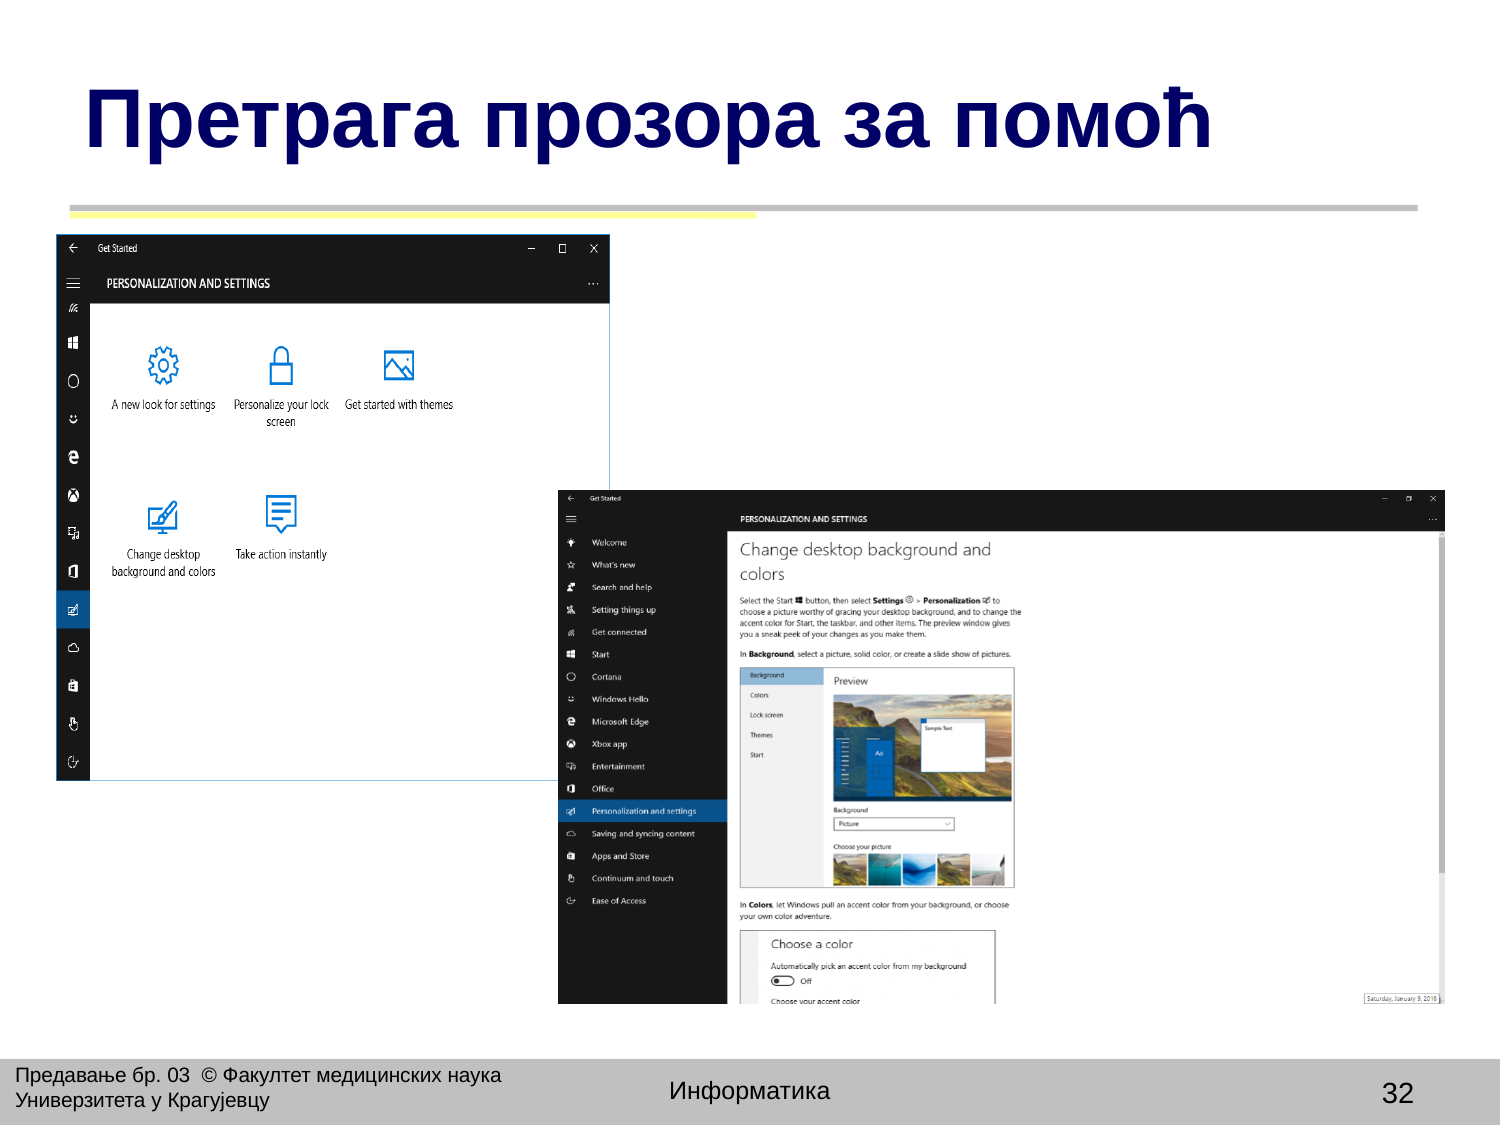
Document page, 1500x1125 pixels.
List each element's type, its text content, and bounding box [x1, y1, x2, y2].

picture [56, 234, 610, 781]
footer Информатика [512, 1066, 988, 1125]
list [558, 490, 1445, 1005]
title Претрага прозора за помоћ [69, 19, 1426, 208]
slide_number Предавање бр. 03 © Факултет медицинских наука Универзитета у Крагујевцу [0, 1053, 614, 1108]
slide_number 32 [1079, 1066, 1430, 1125]
